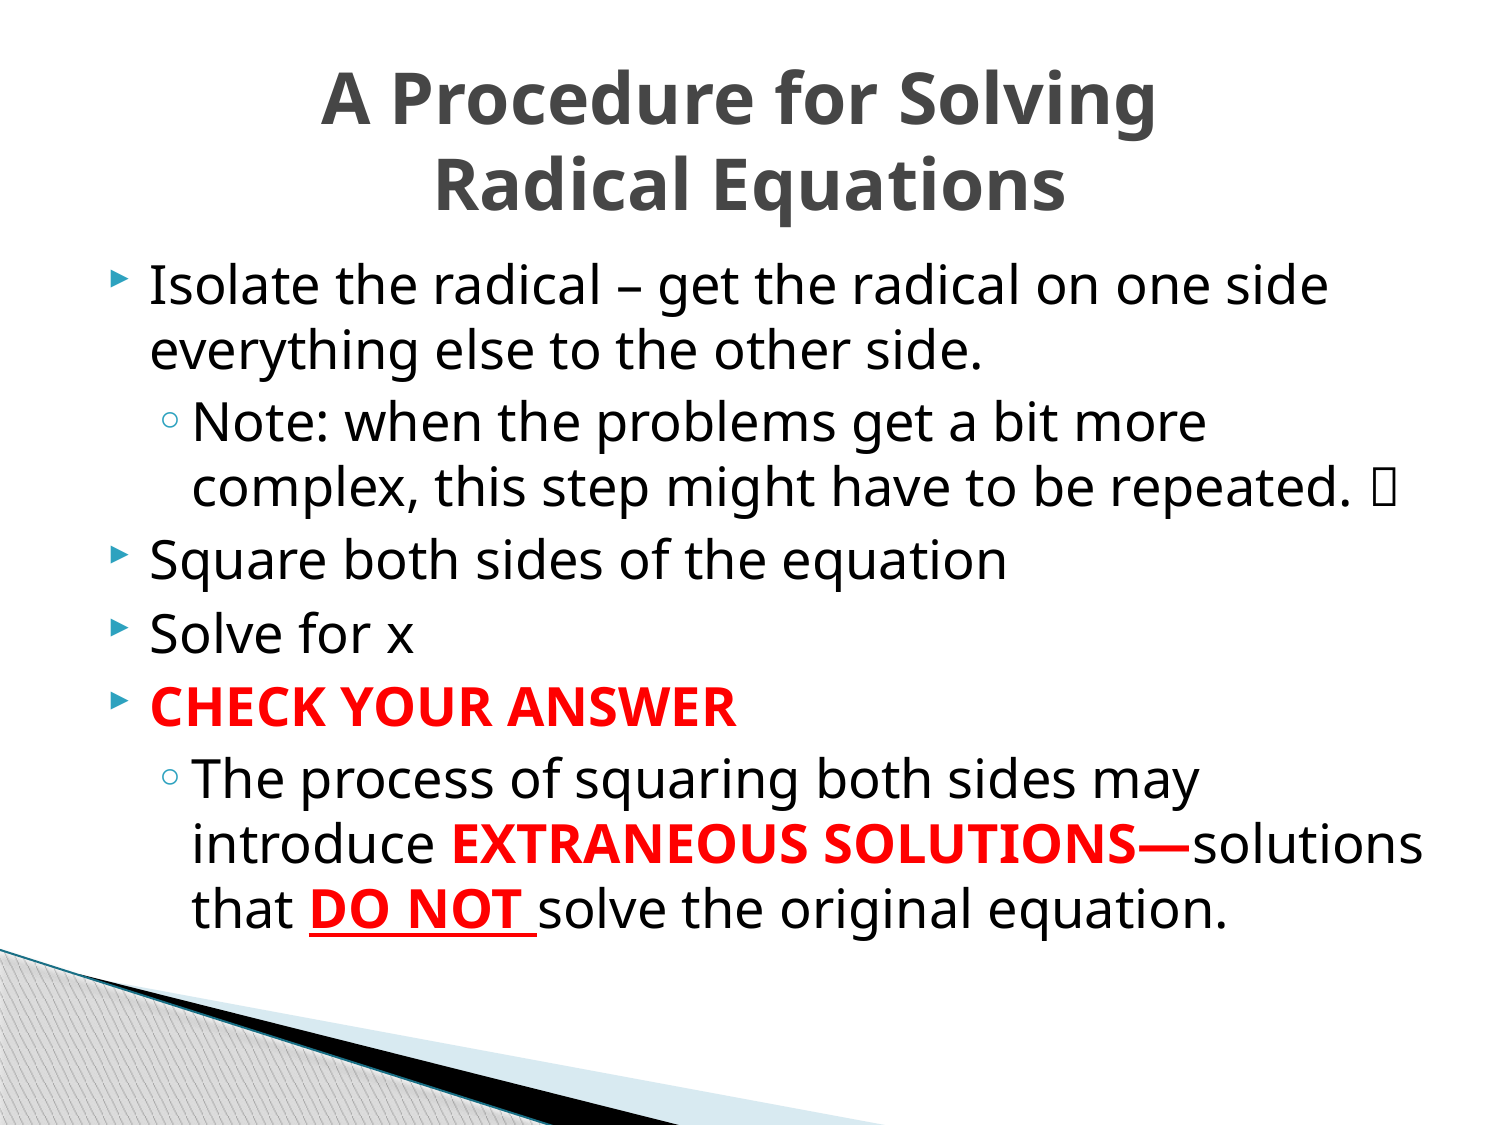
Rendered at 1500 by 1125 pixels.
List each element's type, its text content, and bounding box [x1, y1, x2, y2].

title A Procedure for Solving Radical Equations [75, 45, 1425, 233]
list Isolate the radical – get the radical on one side everything else to the other side. Note: when the problems get a bit more complex, this step might have to be repeated.  Square both sides of the equation Solve for x CHECK YOUR ANSWER The process of squaring both sides may introduce EXTRANEOUS SOLUTIONS—solutions that DO NOT solve the original equation. [75, 243, 1450, 1050]
